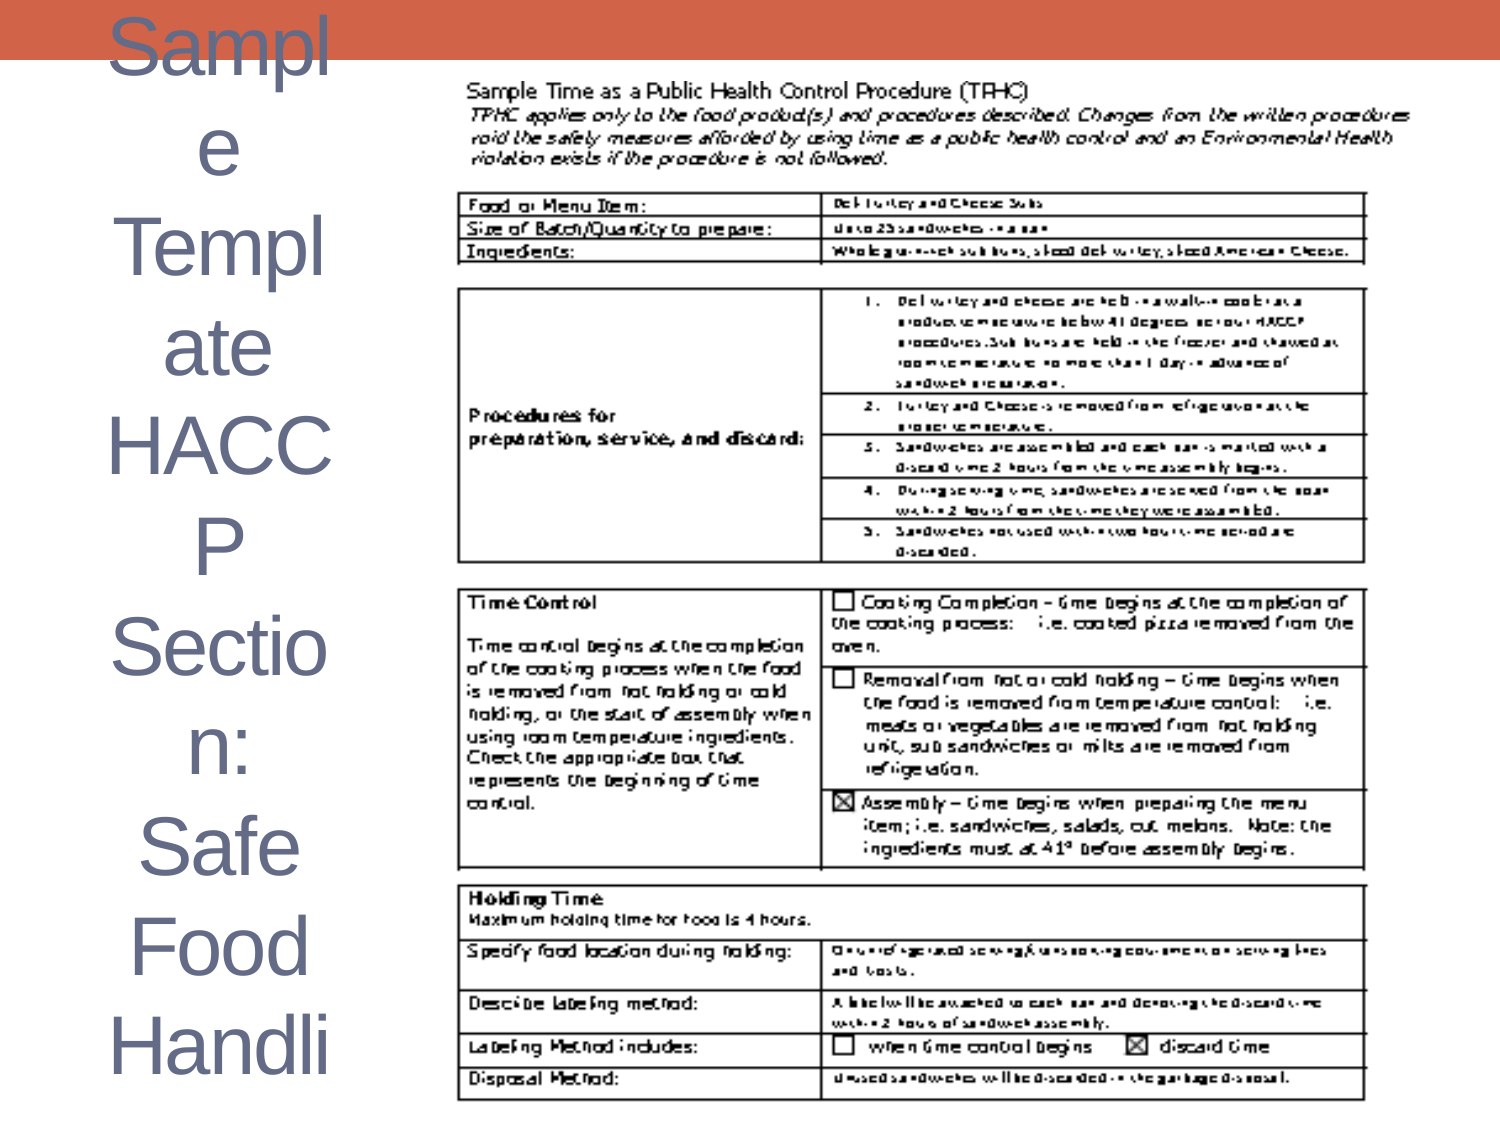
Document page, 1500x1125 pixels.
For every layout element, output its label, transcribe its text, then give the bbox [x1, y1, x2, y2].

picture [436, 80, 1426, 1125]
title Sample Template HACCP Section: Safe Food Handling [87, 70, 350, 1113]
